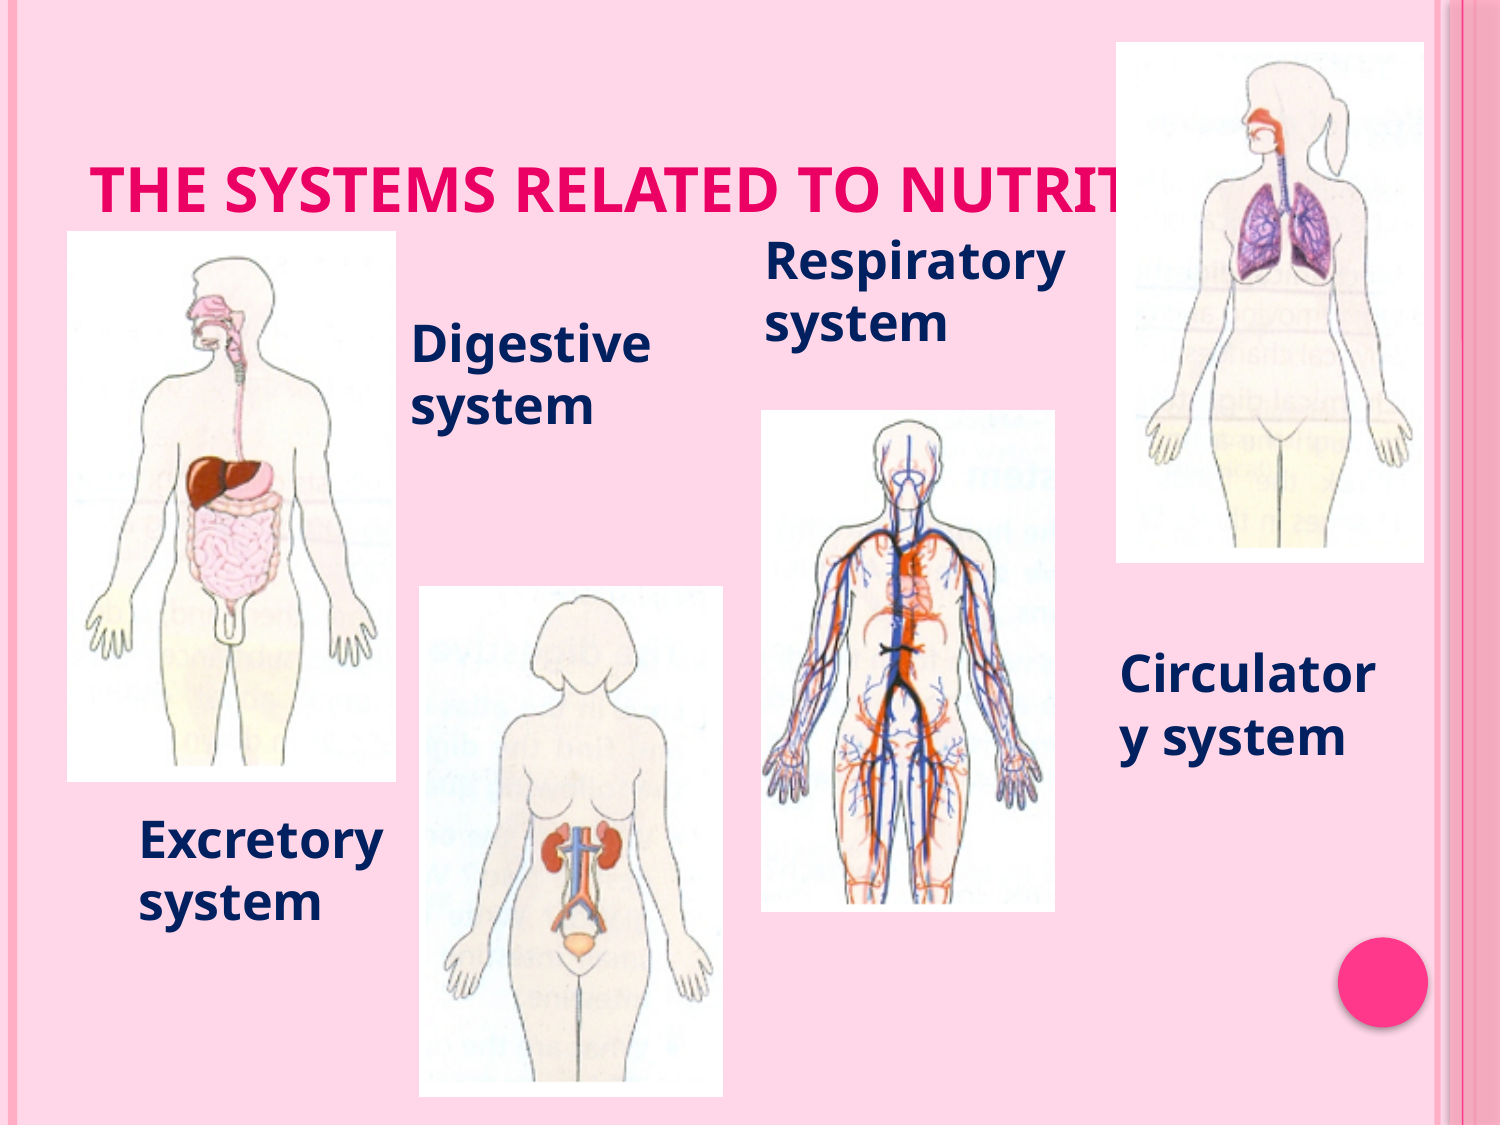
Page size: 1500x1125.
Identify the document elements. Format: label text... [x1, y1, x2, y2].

title THE SYSTEMS RELATED TO NUTRITION [75, 45, 1110, 233]
text_box Digestive system [403, 302, 798, 443]
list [1115, 42, 1424, 564]
text_box Excretory system [123, 798, 412, 939]
text_box Respiratory system [750, 219, 1081, 360]
picture [66, 231, 397, 782]
picture [761, 410, 1055, 913]
picture [418, 585, 724, 1098]
text_box Circulatory system [1104, 633, 1412, 773]
